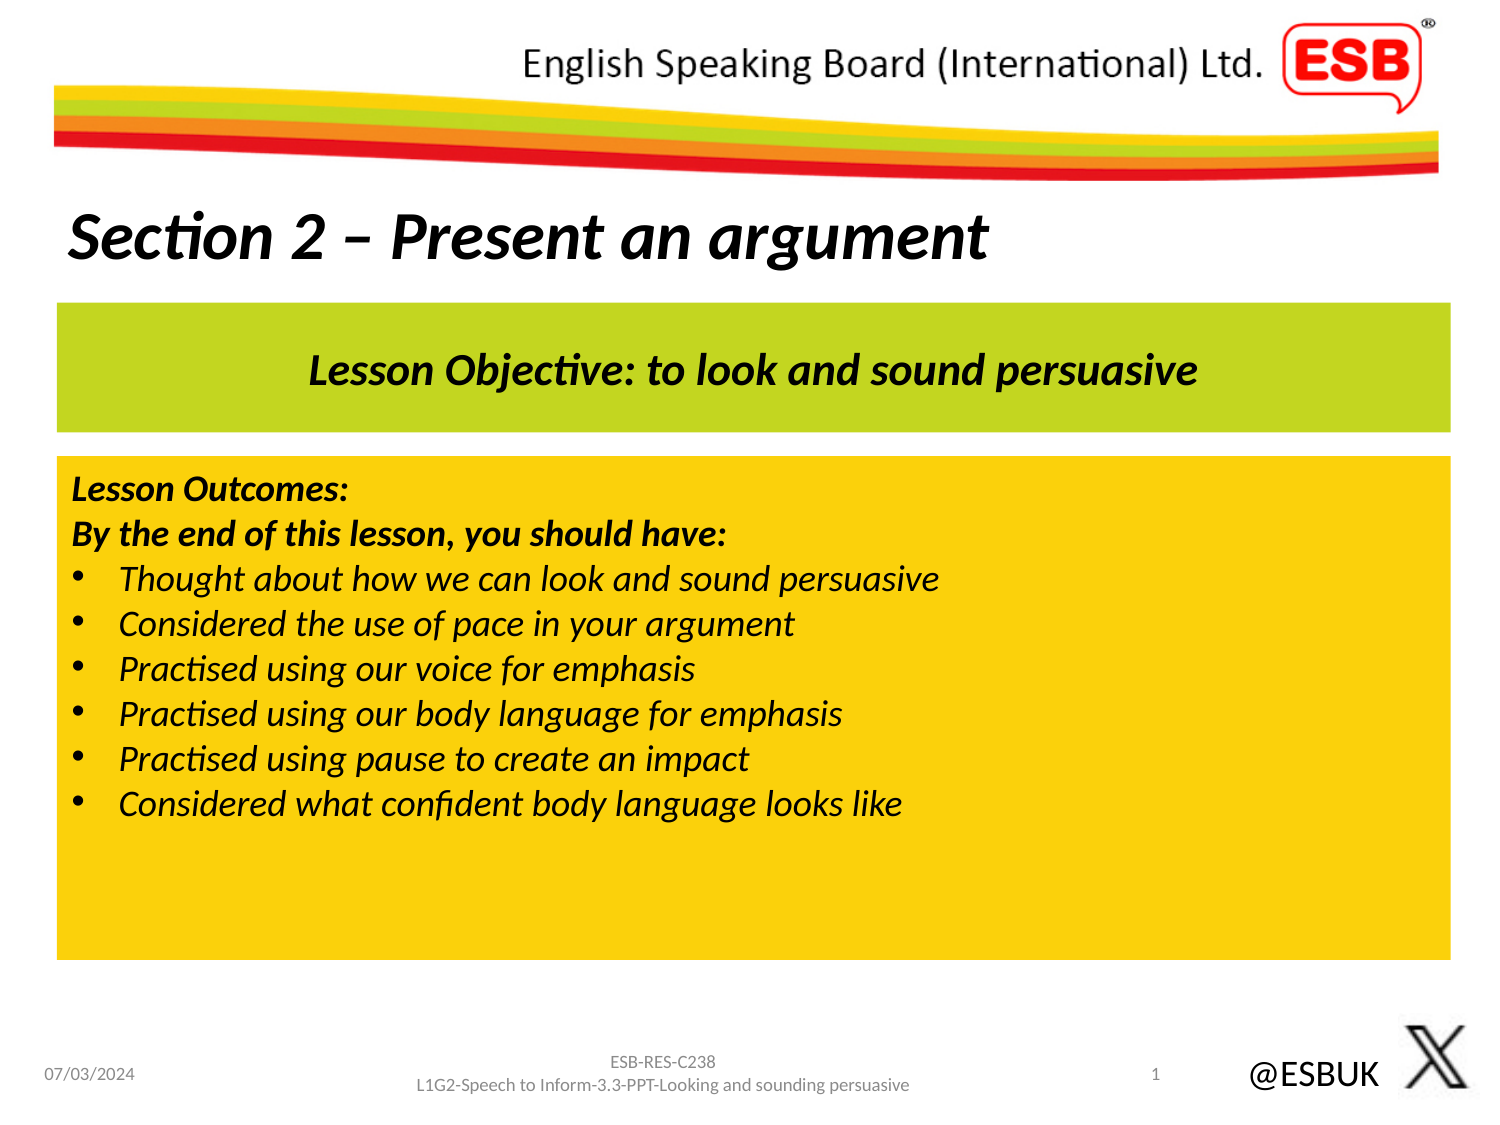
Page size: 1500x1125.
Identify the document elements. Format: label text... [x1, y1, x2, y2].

footer ESB-RES-C238 L1G2-Speech to Inform-3.3-PPT-Looking and sounding persuasive [395, 1042, 930, 1103]
text_box Section 2 – Present an argument [53, 172, 1347, 303]
text_box Lesson Objective: to look and sound persuasive [56, 302, 1452, 433]
picture [0, 0, 1500, 189]
picture [1398, 1013, 1480, 1102]
text_box Lesson Outcomes: By the end of this lesson, you should have: Thought about how we can look and sound persuasive Considered the use of pace in your argument Practised using our voice for emphasis Practised using our body language for emphasis Practised using pause to create an impact Considered what confident body language looks like [56, 455, 1452, 961]
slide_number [29, 1042, 367, 1103]
slide_number 1 [930, 1042, 1176, 1103]
